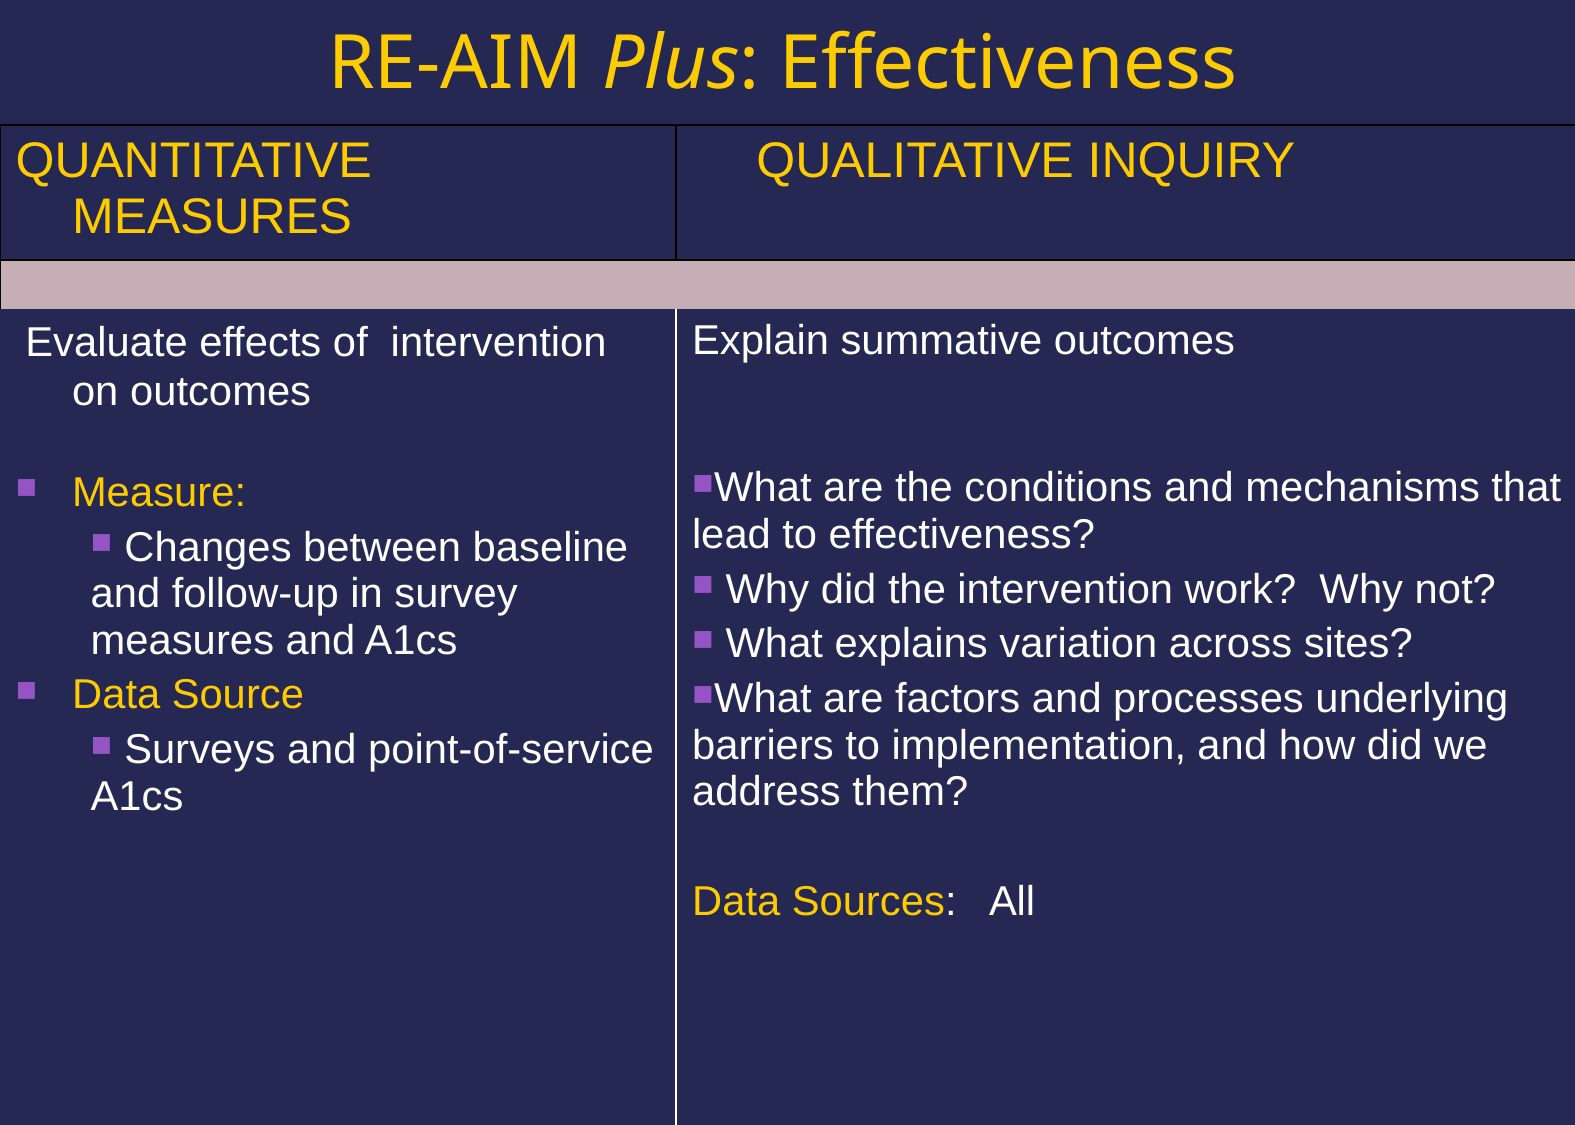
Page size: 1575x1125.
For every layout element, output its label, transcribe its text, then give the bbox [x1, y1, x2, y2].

table_cell Evaluate effects of intervention on outcomes Measure: Changes between baseline and follow-up in survey measures and A1cs Data Source Surveys and point-of-service A1cs [0, 309, 675, 1125]
table_cell [1, 261, 1575, 309]
table_header QUANTITATIVE MEASURES [1, 126, 675, 259]
title RE-AIM Plus: Effectiveness [174, 20, 1398, 113]
table_header QUALITATIVE INQUIRY [677, 126, 1575, 259]
table_cell Explain summative outcomes What are the conditions and mechanisms that lead to effectiveness? Why did the intervention work? Why not? What explains variation across sites? What are factors and processes underlying barriers to implementation, and how did we address them? Data Sources: All [677, 309, 1575, 1125]
